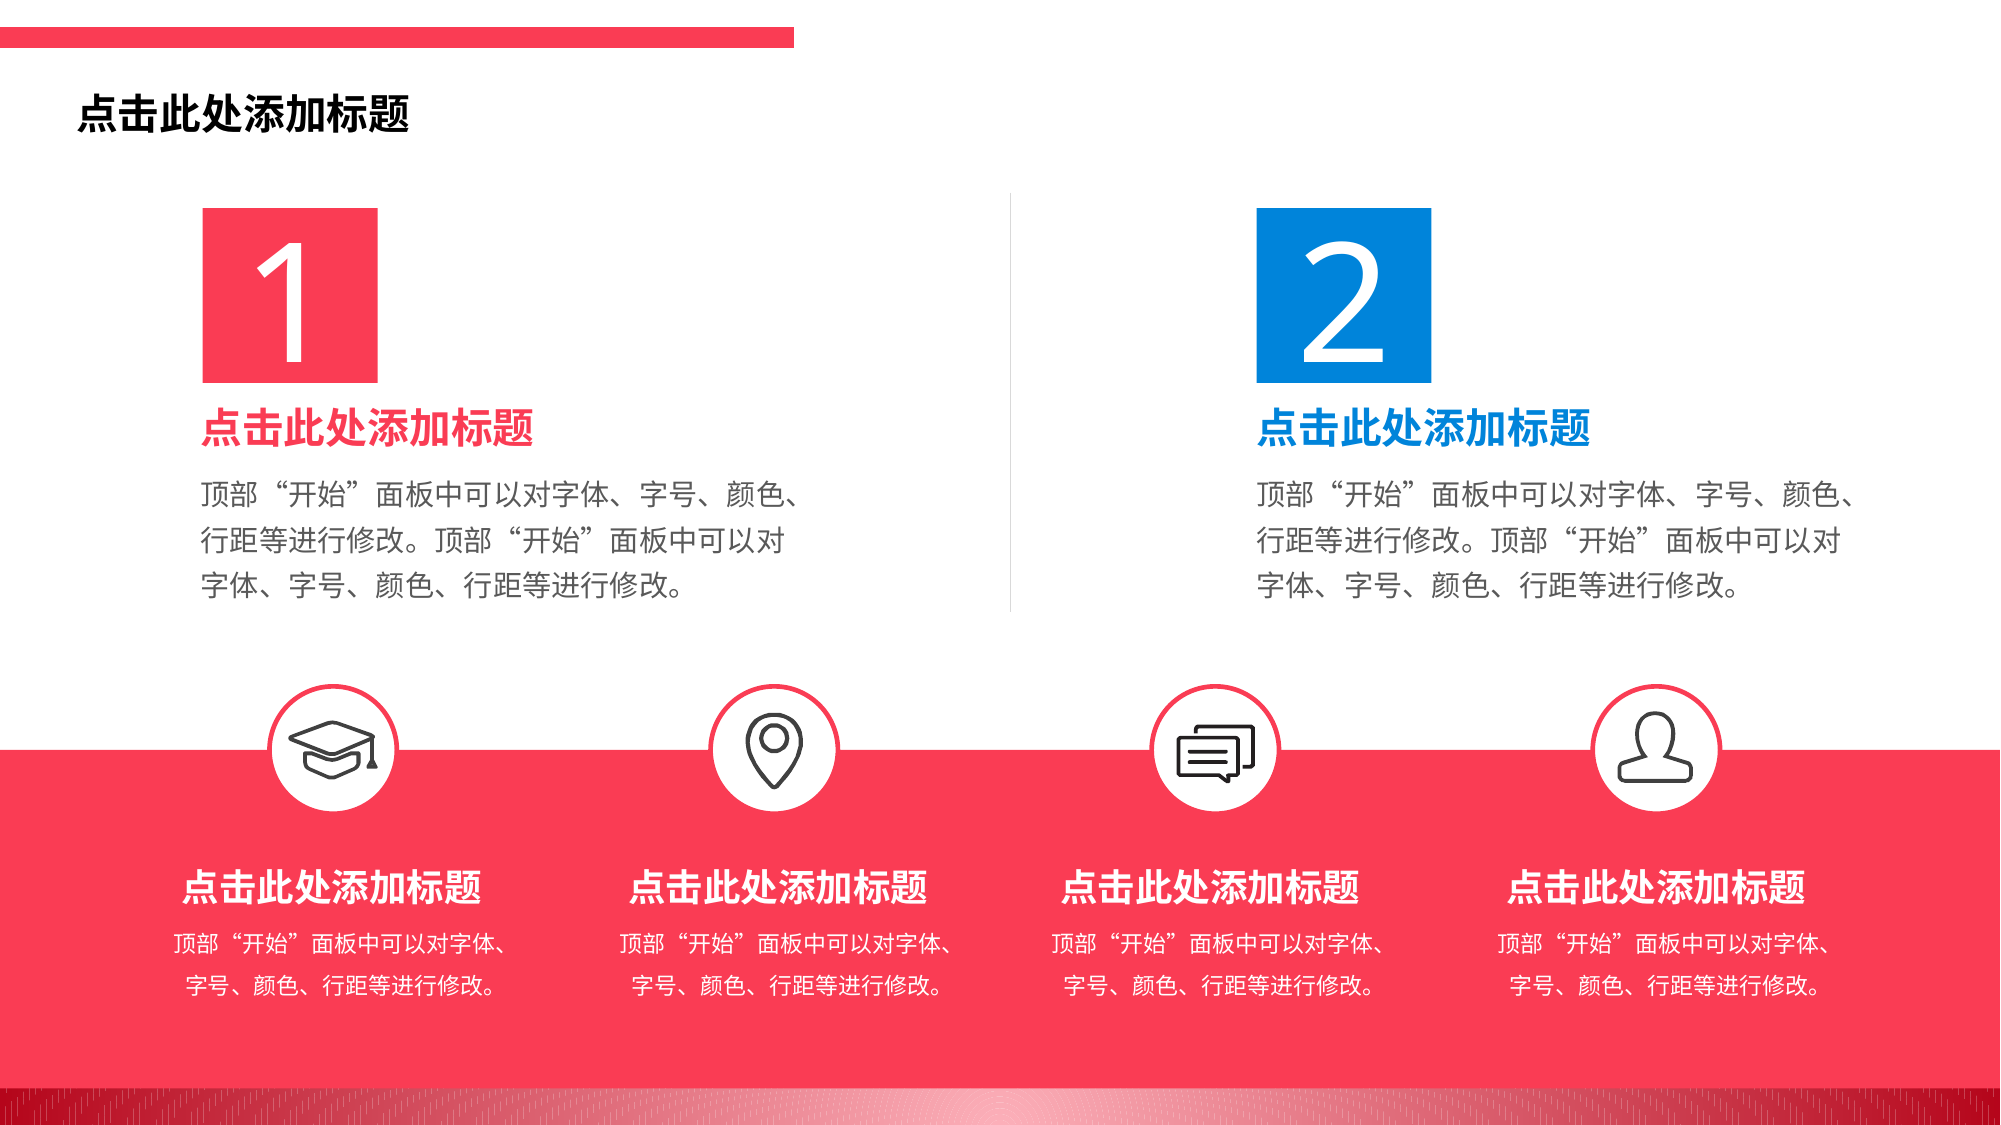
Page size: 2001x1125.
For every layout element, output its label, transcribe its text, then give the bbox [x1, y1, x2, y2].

text_box [0, 749, 2000, 1089]
text_box 点击此处添加标题 [587, 856, 969, 917]
text_box 2 [1256, 207, 1433, 384]
text_box 点击此处添加标题 [185, 394, 779, 460]
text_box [269, 686, 397, 814]
text_box 顶部“开始”面板中可以对字体、字号、颜色、行距等进行修改。 [155, 908, 537, 1007]
text_box 顶部“开始”面板中可以对字体、字号、颜色、行距等进行修改。顶部“开始”面板中可以对字体、字号、颜色、行距等进行修改。 [185, 458, 805, 610]
text_box 点击此处添加标题 [1241, 394, 1835, 460]
text_box 顶部“开始”面板中可以对字体、字号、颜色、行距等进行修改。 [1479, 908, 1862, 1007]
list 点击此处添加标题 [60, 72, 795, 161]
text_box 顶部“开始”面板中可以对字体、字号、颜色、行距等进行修改。 [601, 908, 983, 1007]
text_box 1 [202, 207, 379, 384]
text_box 点击此处添加标题 [1465, 856, 1848, 917]
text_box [1592, 686, 1721, 814]
text_box 点击此处添加标题 [141, 856, 523, 917]
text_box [710, 686, 838, 814]
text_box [1151, 686, 1279, 814]
text_box 顶部“开始”面板中可以对字体、字号、颜色、行距等进行修改。 [1033, 908, 1415, 1007]
text_box 顶部“开始”面板中可以对字体、字号、颜色、行距等进行修改。顶部“开始”面板中可以对字体、字号、颜色、行距等进行修改。 [1241, 458, 1861, 610]
text_box 点击此处添加标题 [1019, 856, 1401, 917]
